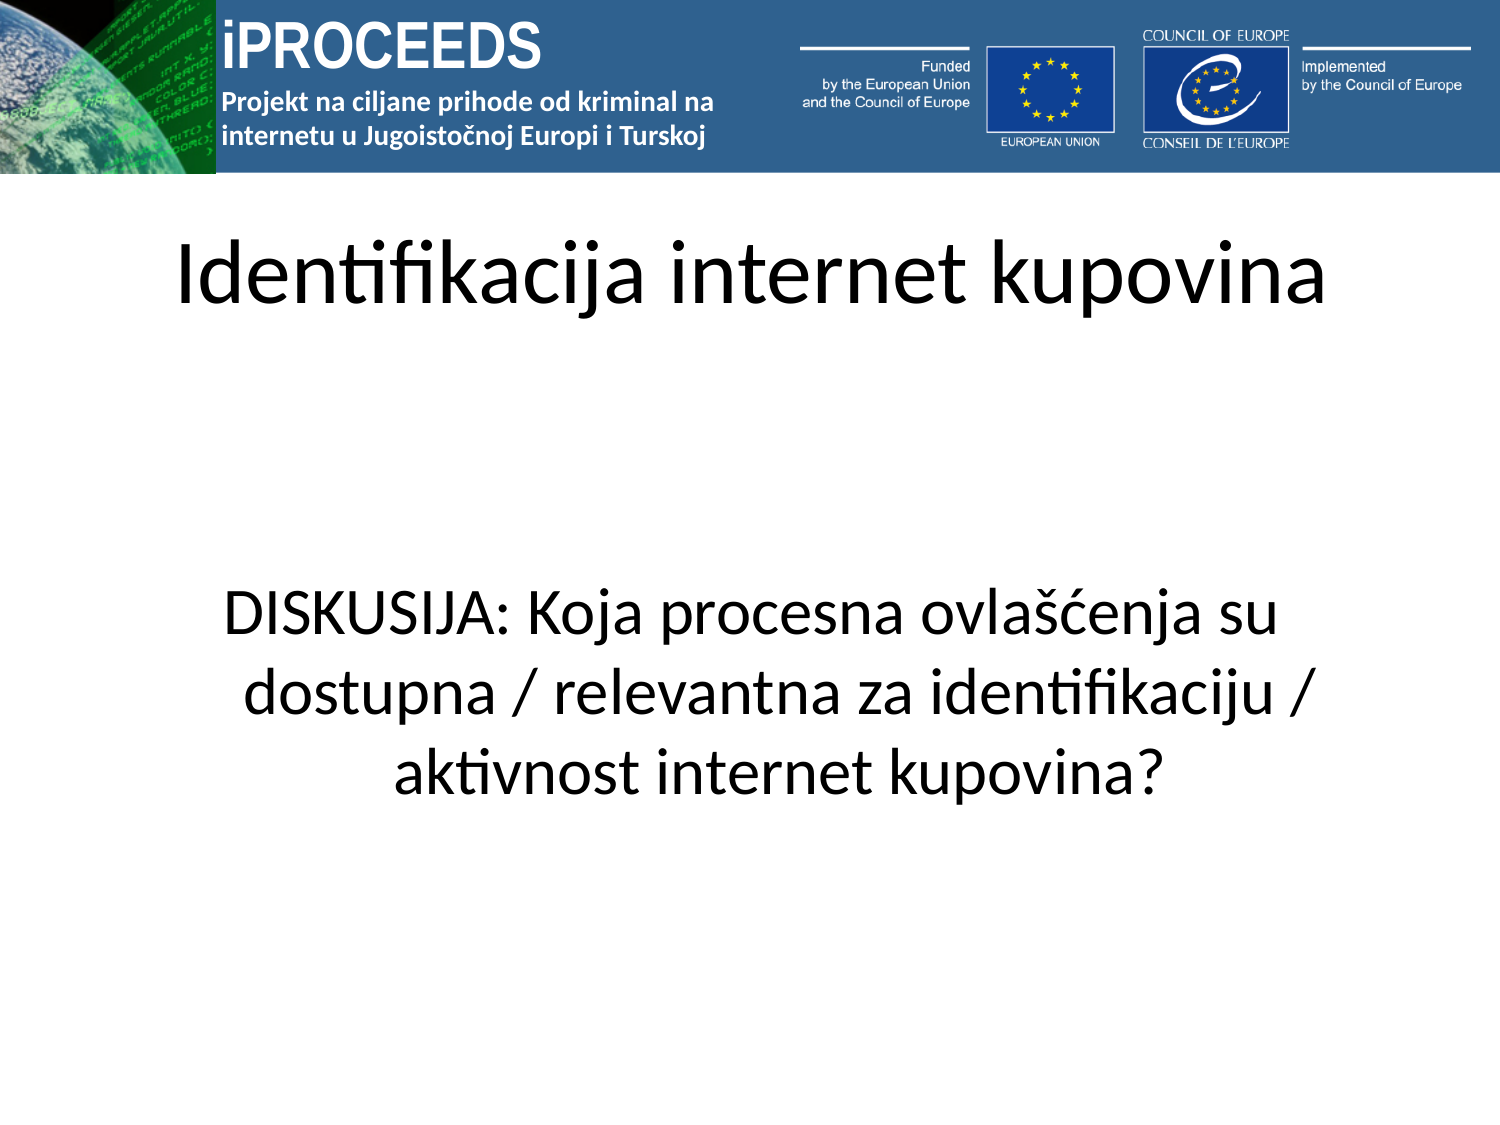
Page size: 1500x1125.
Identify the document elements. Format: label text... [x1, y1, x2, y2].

list DISKUSIJA: Koja procesna ovlašćenja su dostupna / relevantna za identifikaciju / aktivnost internet kupovina? [76, 373, 1428, 1017]
title Identifikacija internet kupovina [76, 172, 1428, 361]
picture [0, 0, 216, 174]
picture [800, 30, 1471, 148]
